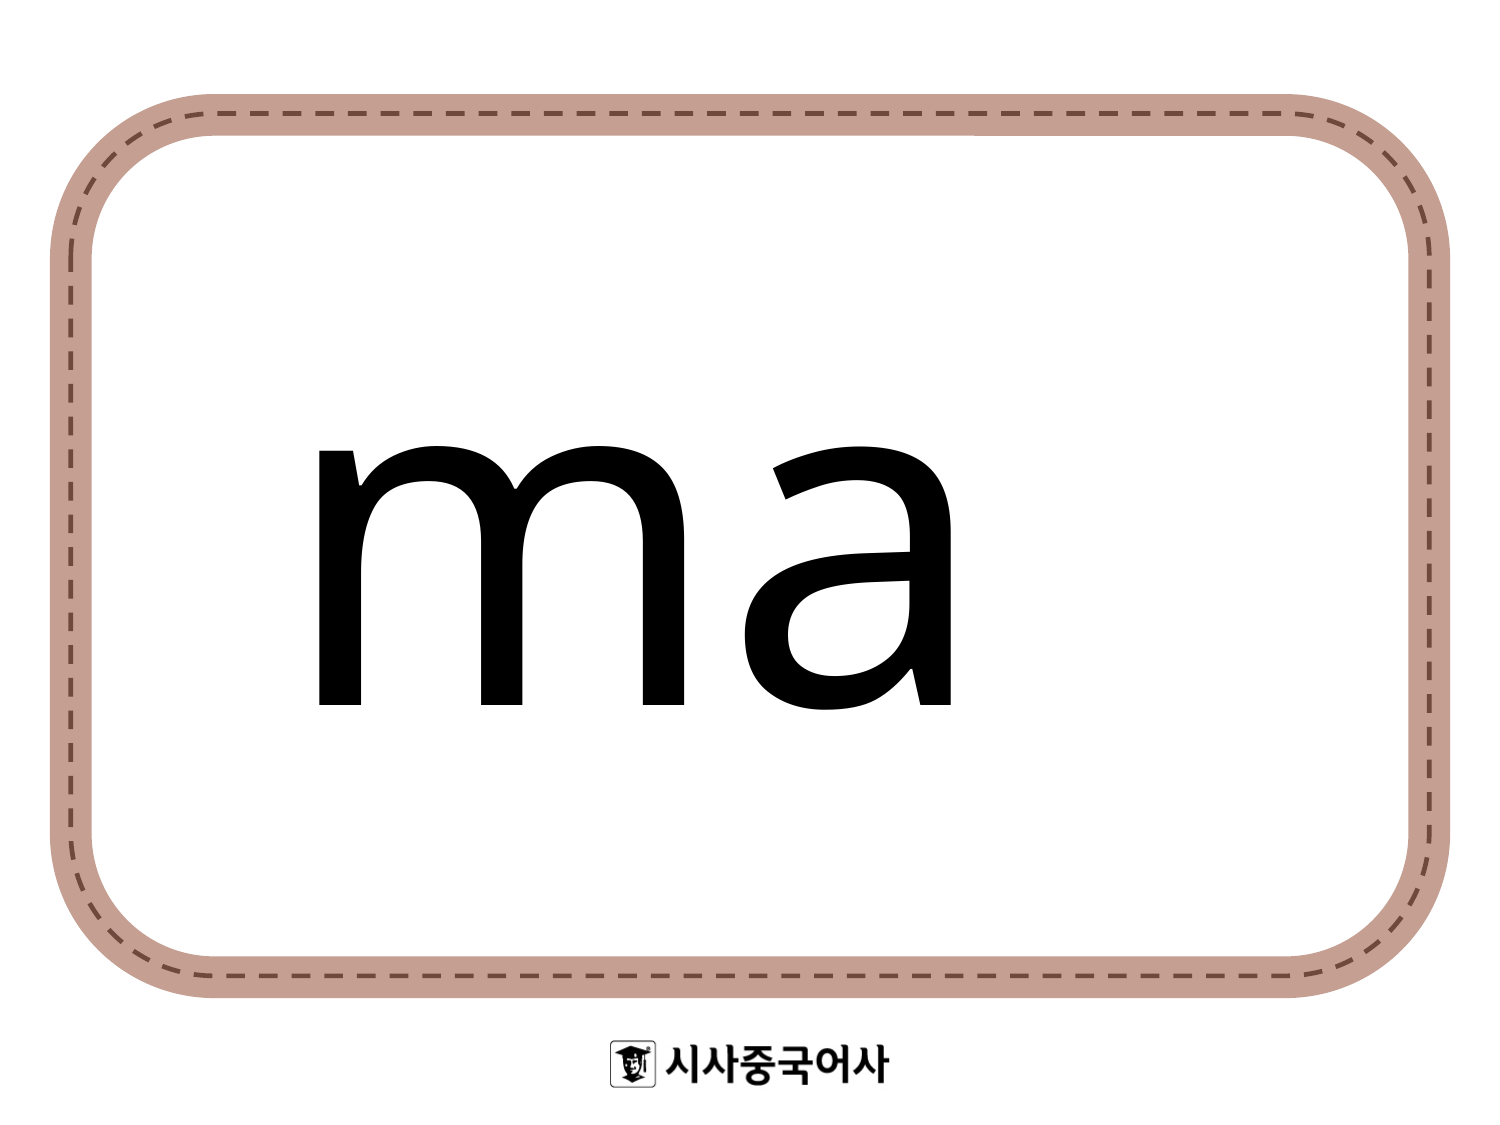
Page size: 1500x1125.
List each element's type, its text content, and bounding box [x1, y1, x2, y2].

picture [602, 1034, 898, 1094]
text_box ma [145, 189, 1354, 853]
